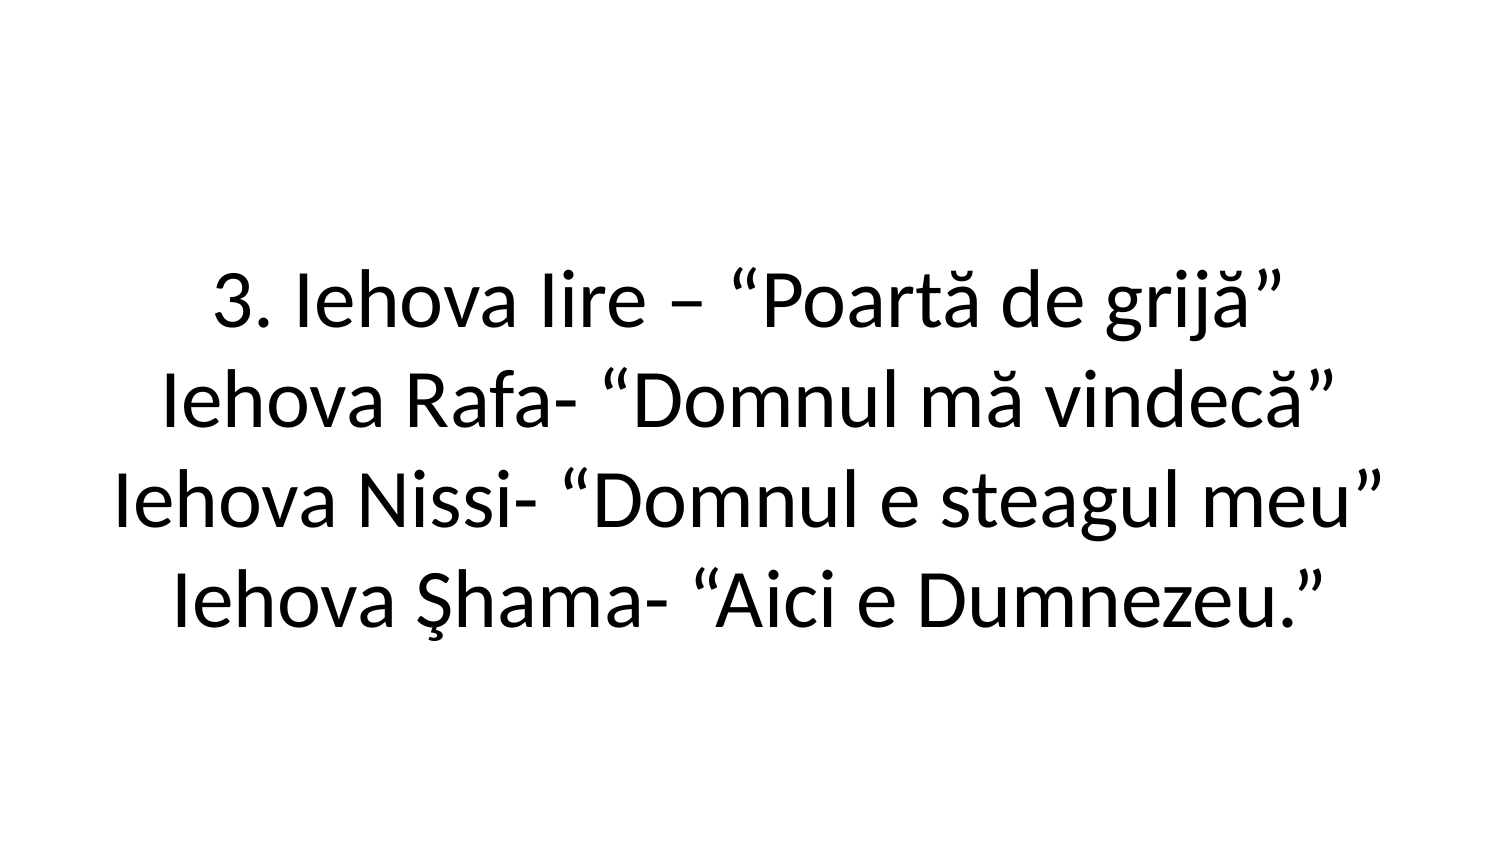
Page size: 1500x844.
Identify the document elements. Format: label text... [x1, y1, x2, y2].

text_box 3. Iehova Iire – “Poartă de grijă” Iehova Rafa- “Domnul mă vindecă” Iehova Nissi- “Domnul e steagul meu” Iehova Şhama- “Aici e Dumnezeu.” [97, 192, 1403, 652]
